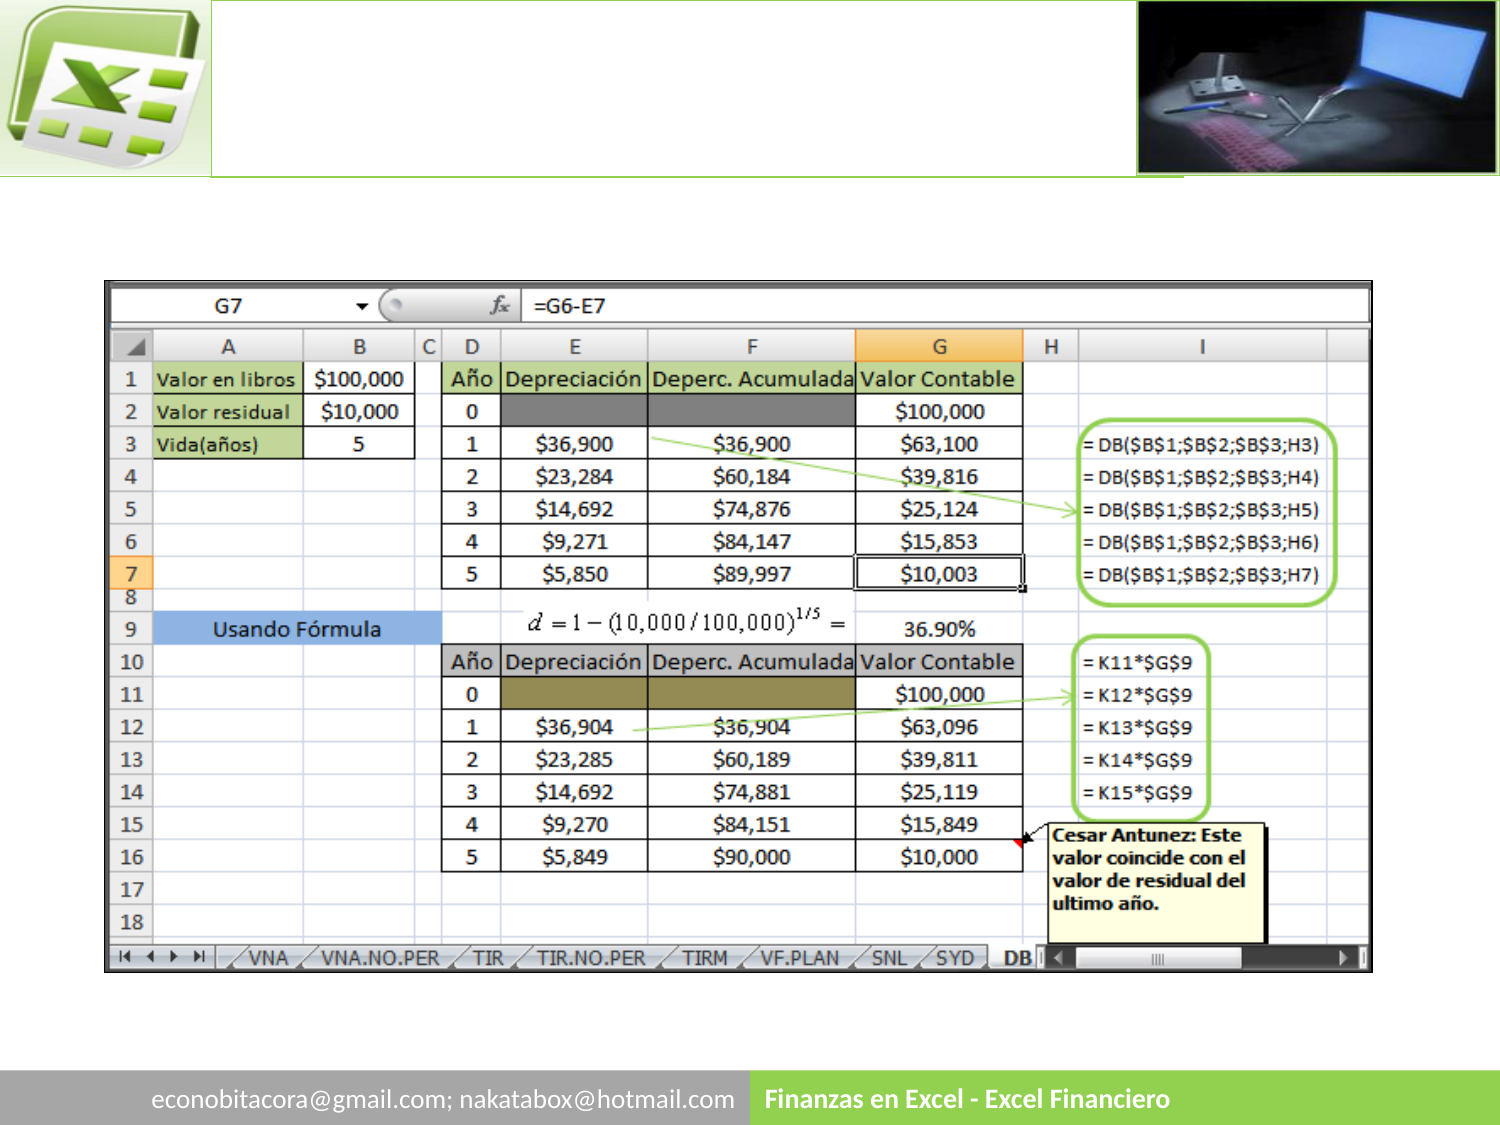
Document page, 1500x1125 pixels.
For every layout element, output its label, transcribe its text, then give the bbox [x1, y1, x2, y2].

picture [0, 0, 212, 177]
picture [105, 280, 1372, 973]
picture [1136, 0, 1500, 177]
text_box econobitacora@gmail.com; nakatabox@hotmail.com [0, 1070, 749, 1125]
text_box Finanzas en Excel - Excel Financiero [749, 1070, 1500, 1125]
text_box [212, 0, 1134, 178]
